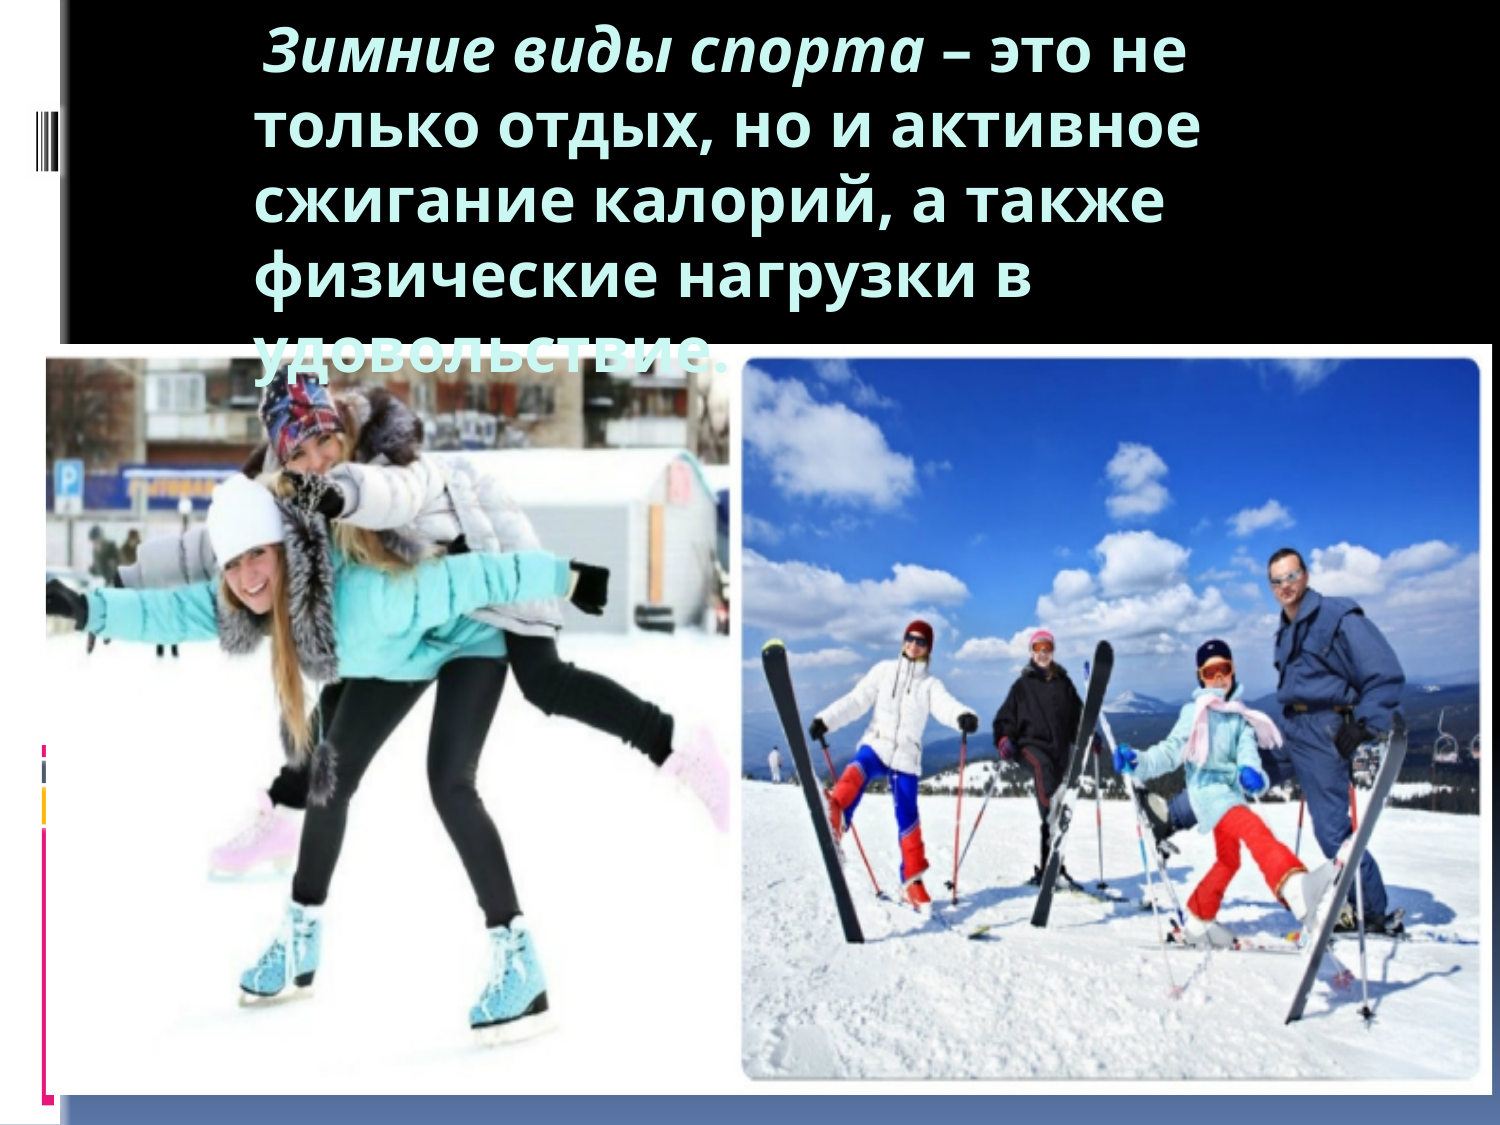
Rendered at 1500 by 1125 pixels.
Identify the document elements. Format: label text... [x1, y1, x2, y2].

picture [45, 344, 1493, 1095]
list Зимние виды спорта – это не только отдых, но и активное сжигание калорий, а также физические нагрузки в удовольствие. [171, 3, 1447, 330]
